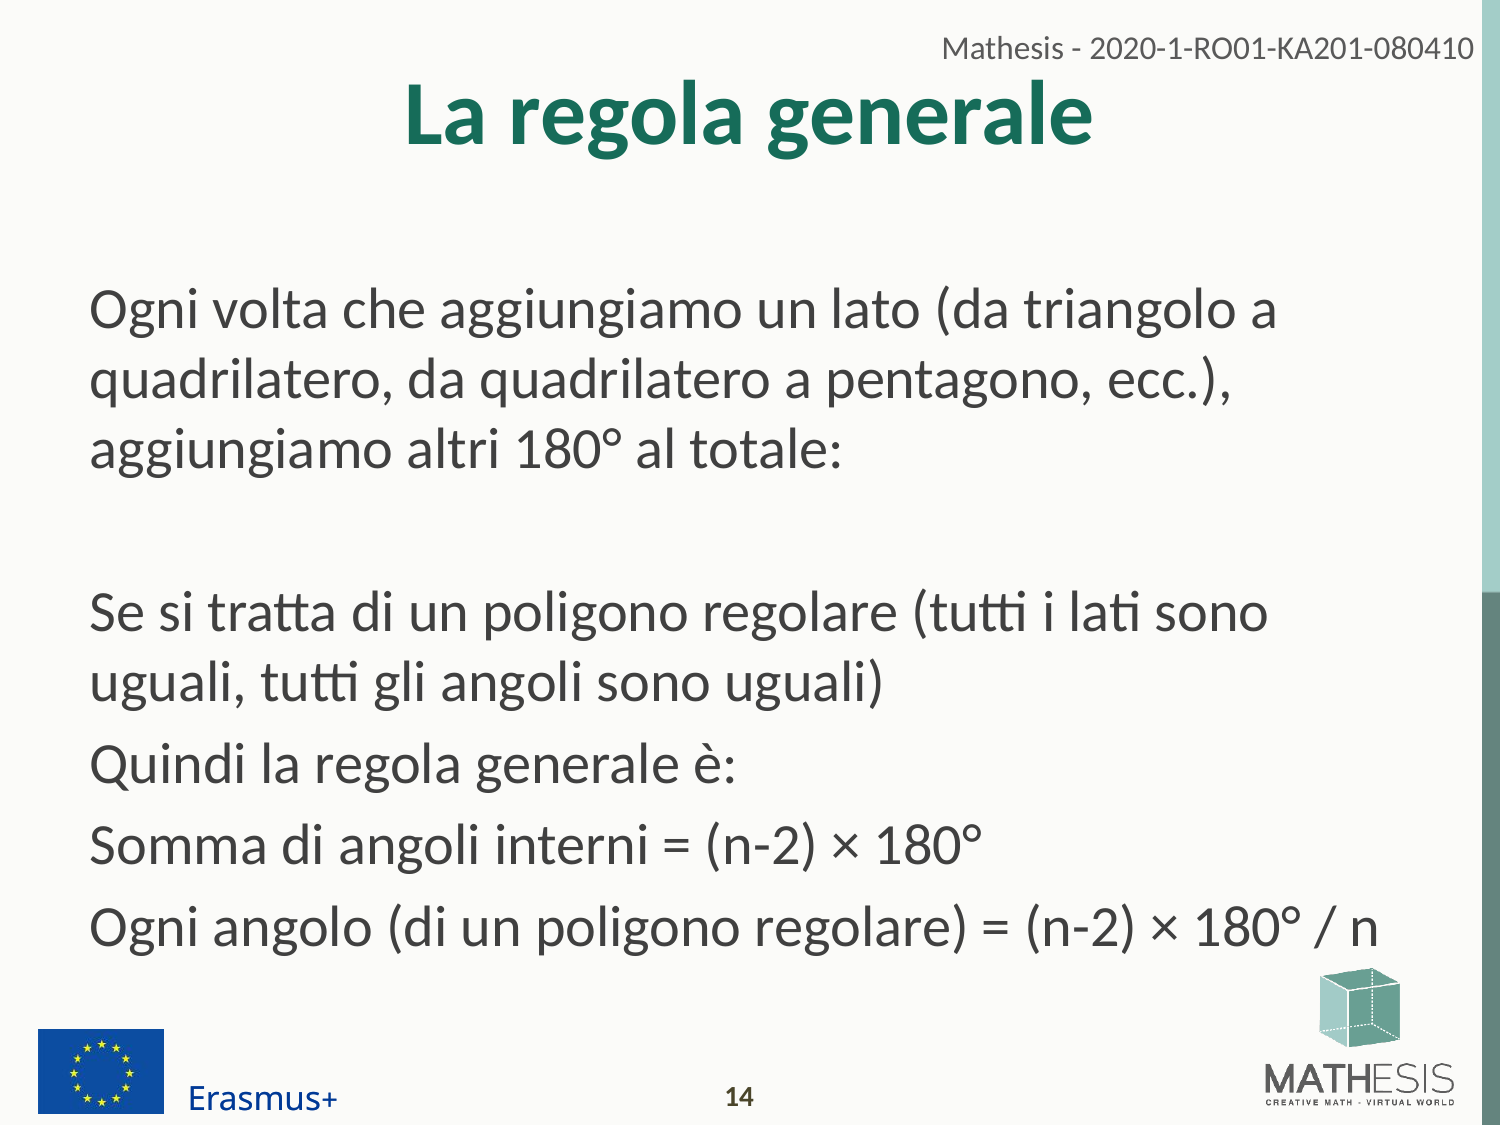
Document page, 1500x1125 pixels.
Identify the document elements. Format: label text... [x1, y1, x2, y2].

title La regola generale [75, 45, 1425, 233]
list Ogni volta che aggiungiamo un lato (da triangolo a quadrilatero, da quadrilatero a pentagono, ecc.), aggiungiamo altri 180° al totale: Se si tratta di un poligono regolare (tutti i lati sono uguali, tutti gli angoli sono uguali) Quindi la regola generale è: Somma di angoli interni = (n-2) × 180° Ogni angolo (di un poligono regolare) = (n-2) × 180° / n [75, 262, 1425, 1005]
picture [38, 1029, 164, 1114]
